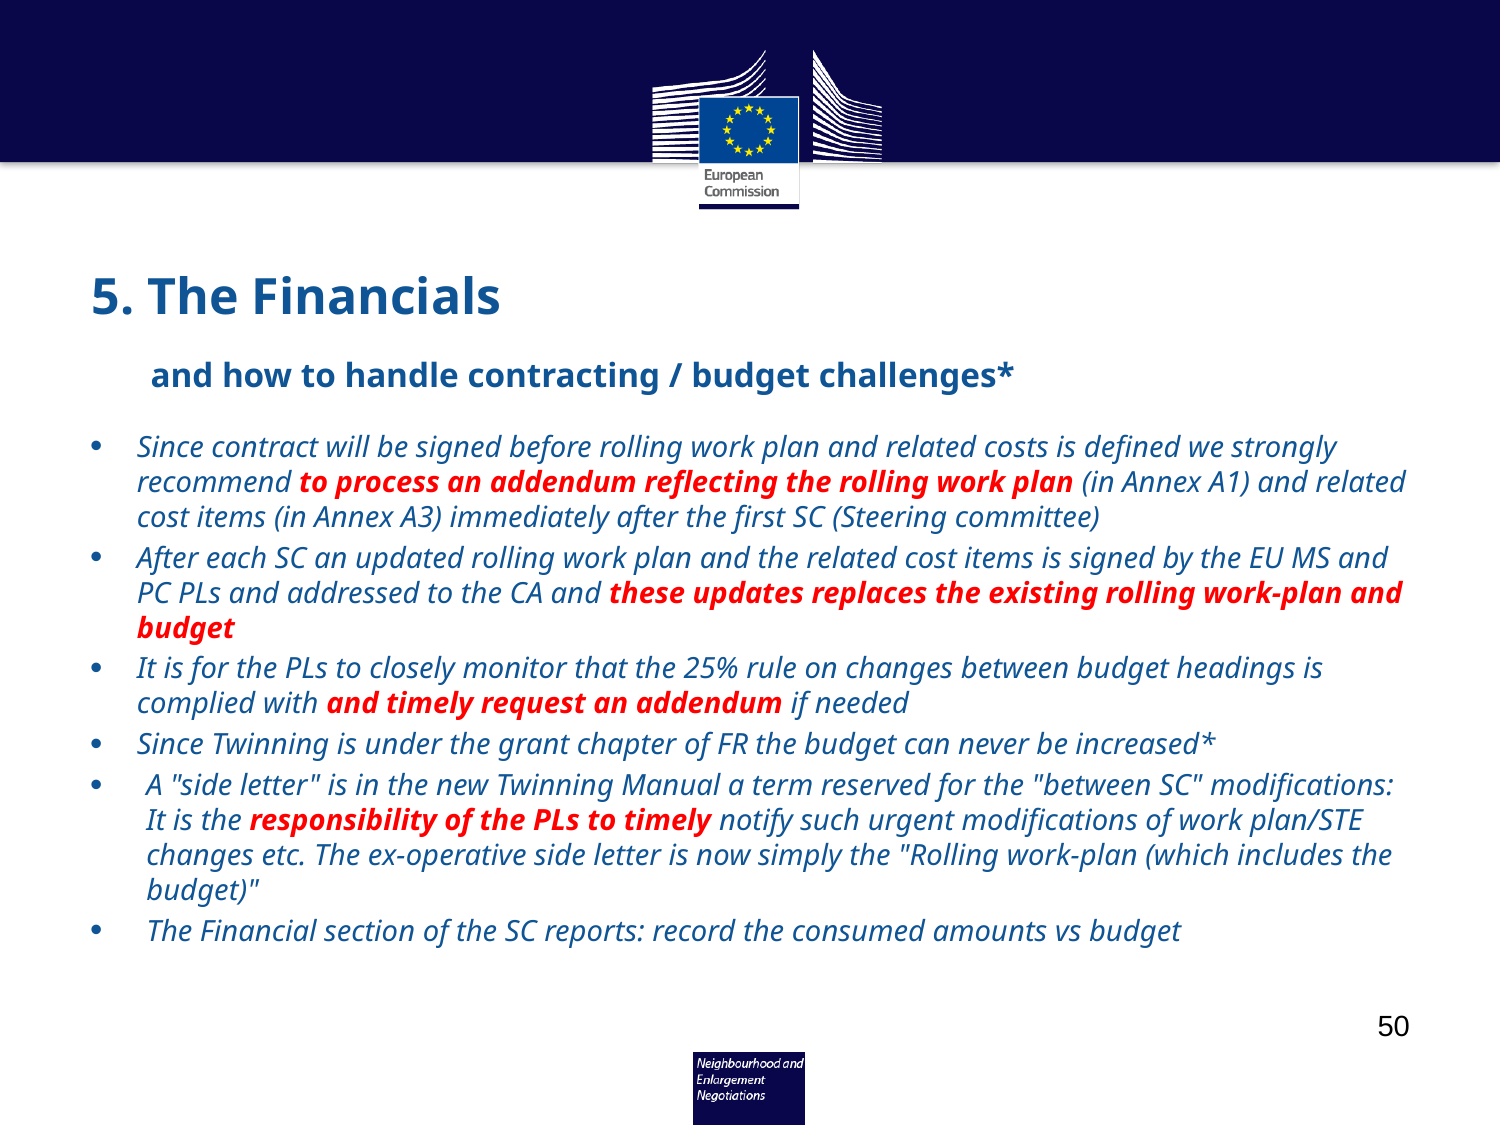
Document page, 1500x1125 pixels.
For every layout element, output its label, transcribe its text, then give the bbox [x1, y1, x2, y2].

picture [693, 1052, 805, 1125]
title 5. The Financials and how to handle contracting / budget challenges* [76, 255, 1428, 410]
slide_number 50 [1074, 999, 1426, 1078]
picture [615, 50, 882, 255]
list Since contract will be signed before rolling work plan and related costs is defined we strongly recommend to process an addendum reflecting the rolling work plan (in Annex A1) and related cost items (in Annex A3) immediately after the first SC (Steering committee) After each SC an updated rolling work plan and the related cost items is signed by the EU MS and PC PLs and addressed to the CA and these updates replaces the existing rolling work-plan and budget It is for the PLs to closely monitor that the 25% rule on changes between budget headings is complied with and timely request an addendum if needed Since Twinning is under the grant chapter of FR the budget can never be increased* A "side letter" is in the new Twinning Manual a term reserved for the "between SC" modifications: It is the responsibility of the PLs to timely notify such urgent modifications of work plan/STE changes etc. The ex-operative side letter is now simply the "Rolling work-plan (which includes the budget)" The Financial section of the SC reports: record the consumed amounts vs budget [74, 420, 1426, 988]
